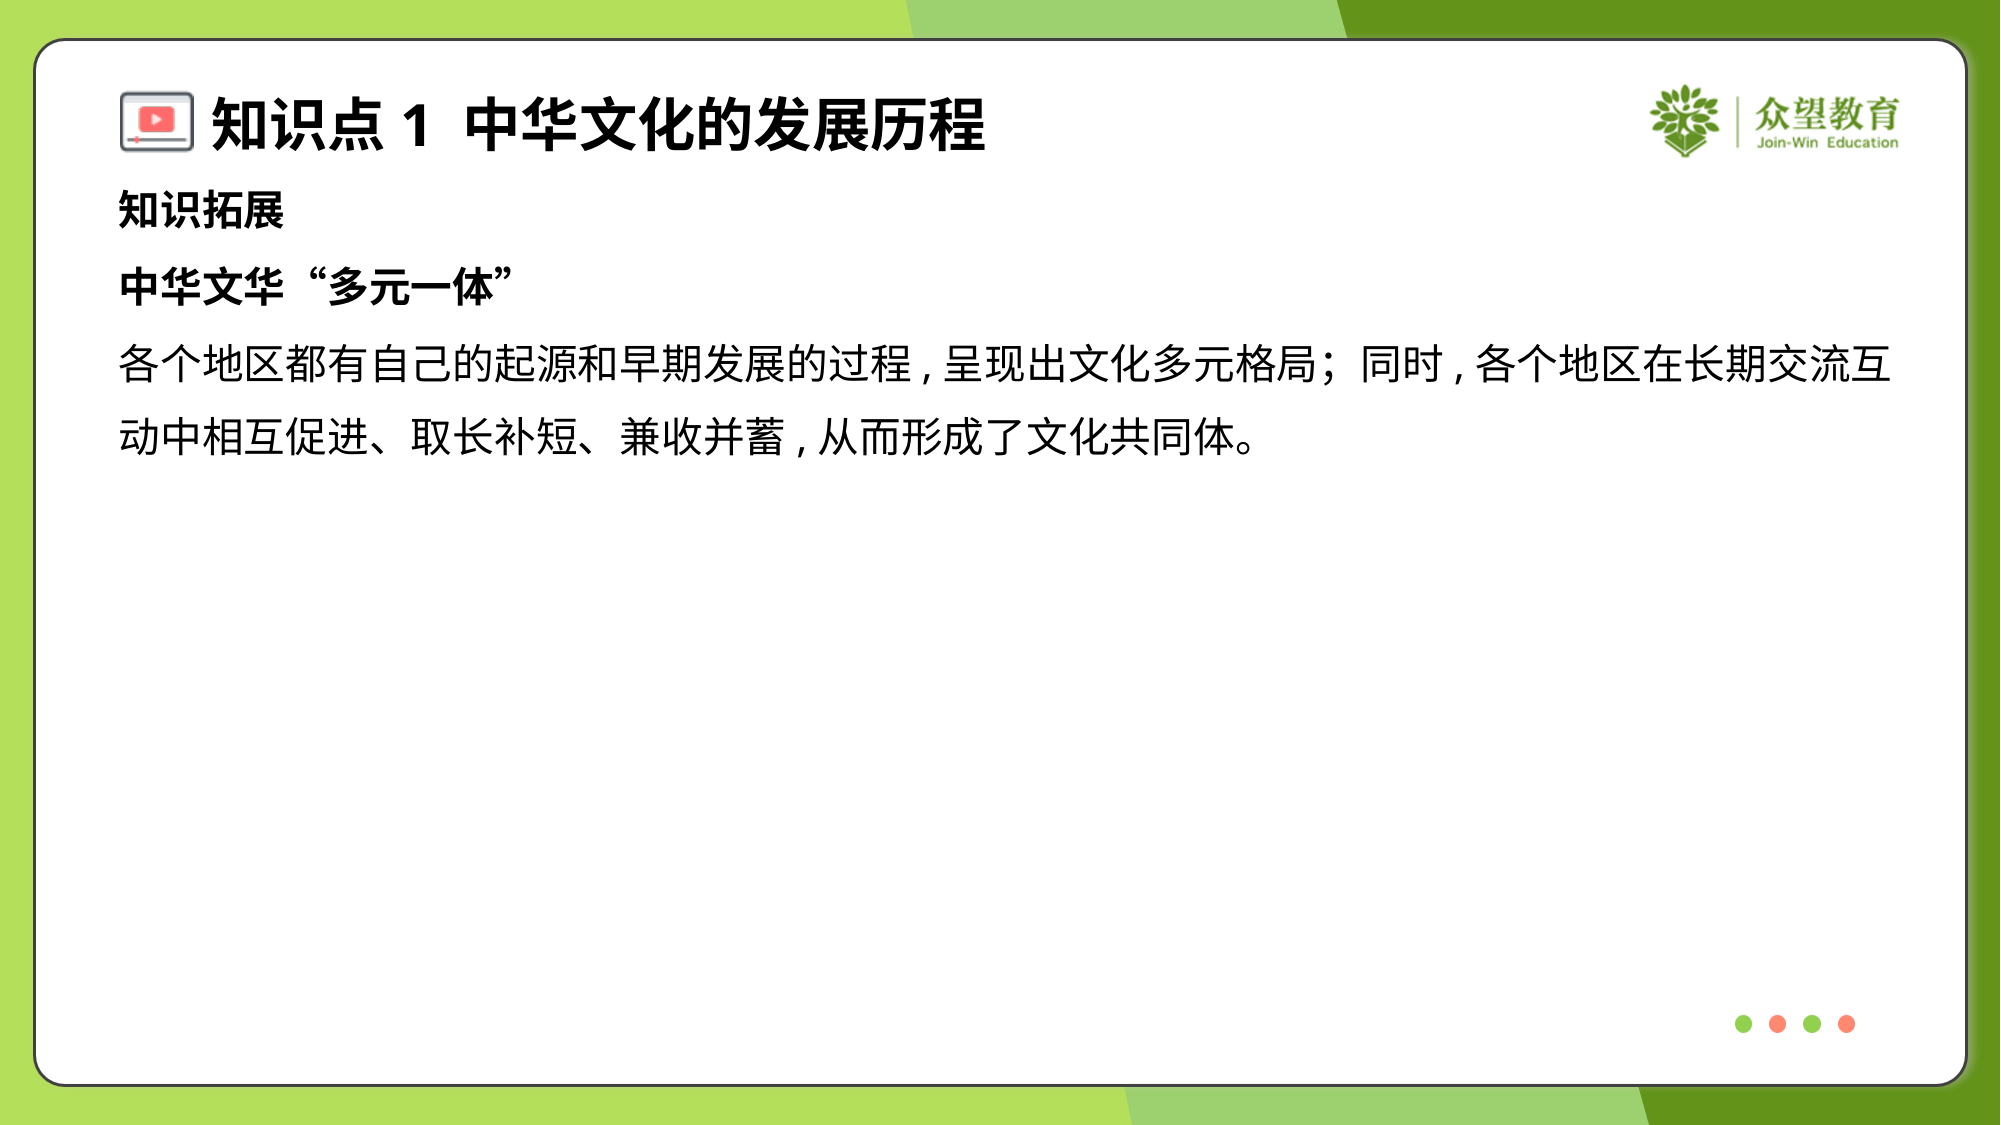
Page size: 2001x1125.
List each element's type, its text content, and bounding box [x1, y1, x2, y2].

picture [0, 0, 2000, 1125]
text_box 知识拓展 中华文华“多元一体” 各个地区都有自己的起源和早期发展的过程,呈现出文化多元格局；同时,各个地区在长期交流互 动中相互促进、取长补短、兼收并蓄,从而形成了文化共同体。 [118, 158, 1883, 454]
